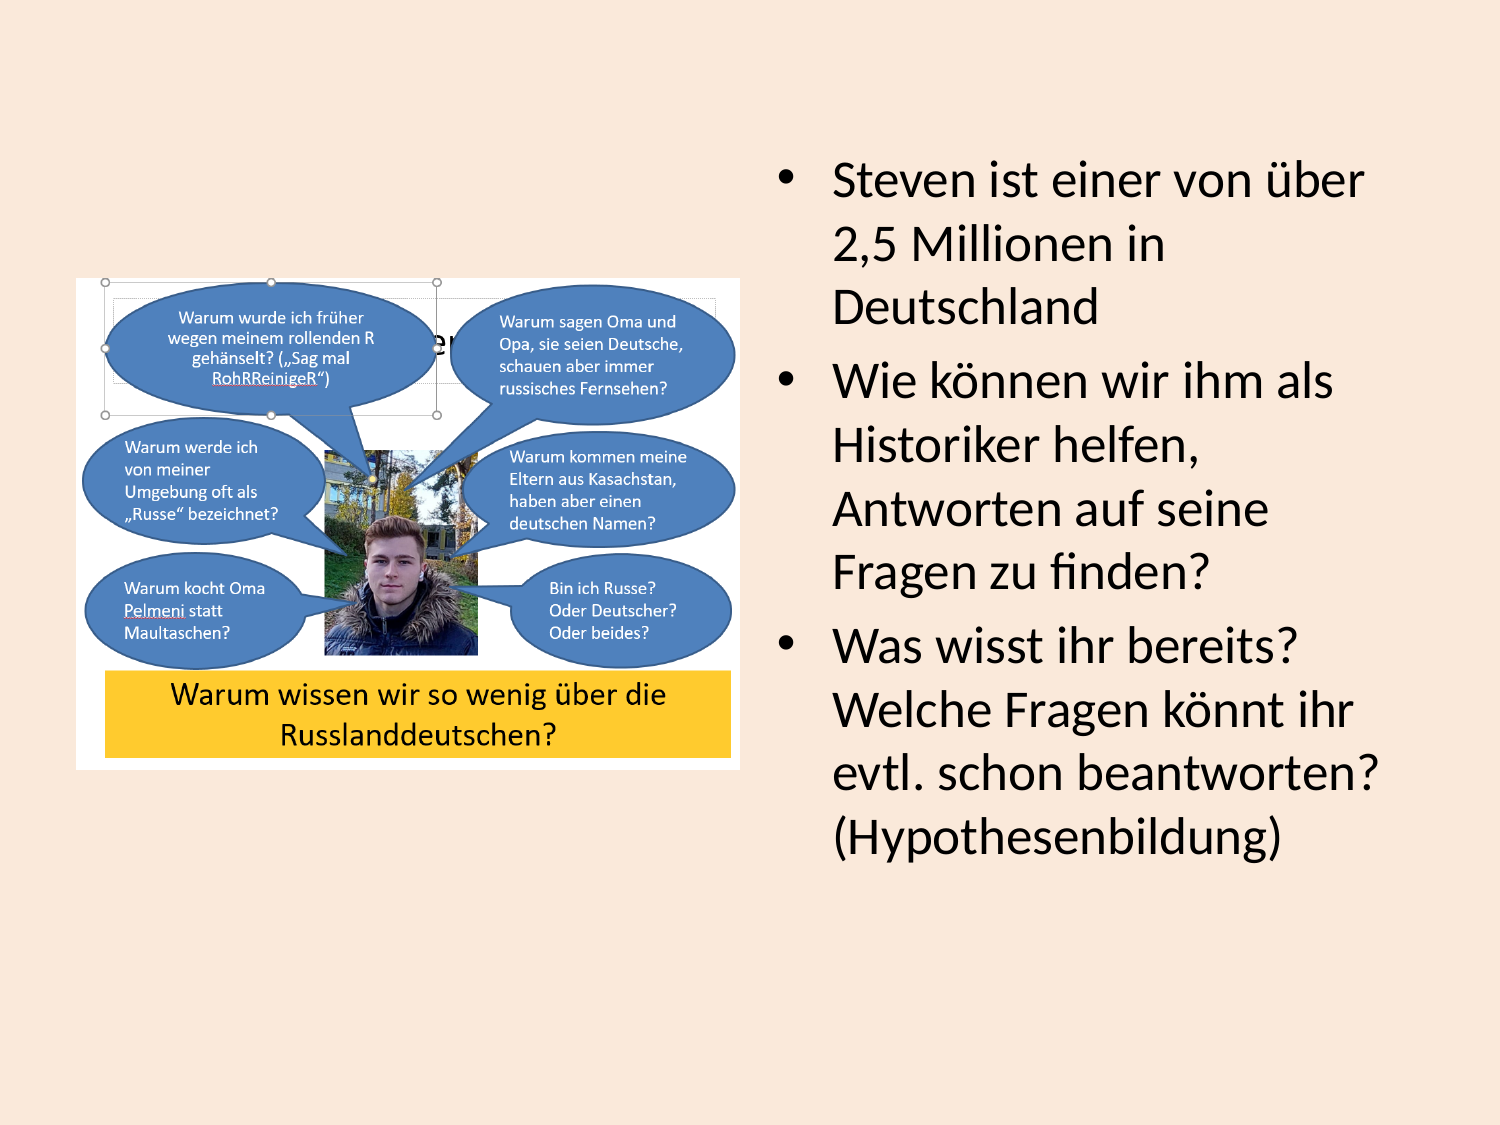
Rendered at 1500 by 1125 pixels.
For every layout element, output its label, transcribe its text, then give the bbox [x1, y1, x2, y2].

list Steven ist einer von über 2,5 Millionen in Deutschland Wie können wir ihm als Historiker helfen, Antworten auf seine Fragen zu finden? Was wisst ihr bereits? Welche Fragen könnt ihr evtl. schon beantworten? (Hypothesenbildung) [761, 137, 1425, 880]
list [76, 278, 740, 770]
